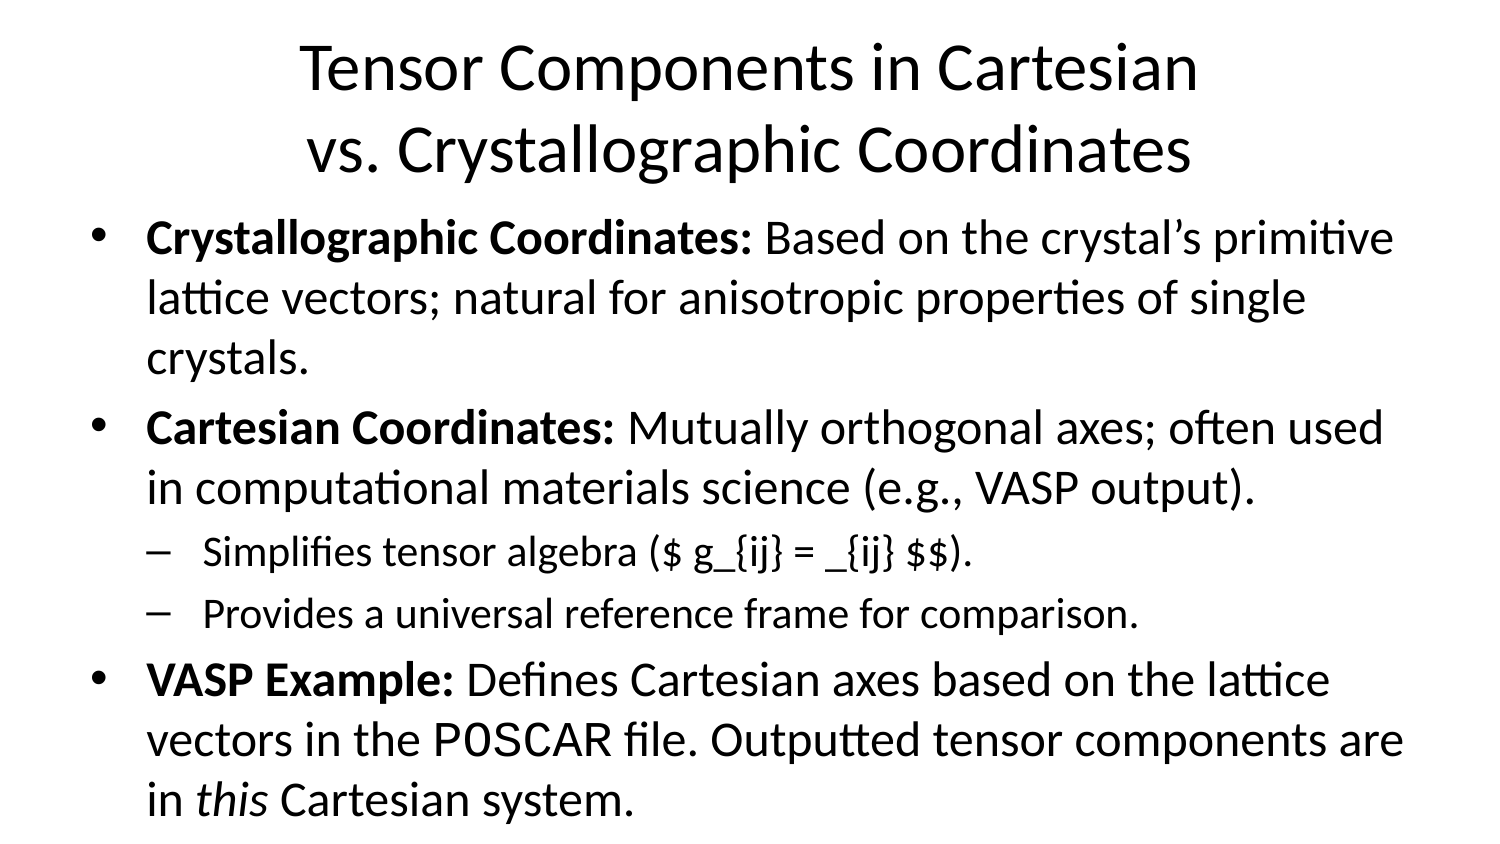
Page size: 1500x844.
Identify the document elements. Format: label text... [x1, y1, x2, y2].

title Tensor Components in Cartesian vs. Crystallographic Coordinates [75, 33, 1425, 175]
list Crystallographic Coordinates: Based on the crystal’s primitive lattice vectors; natural for anisotropic properties of single crystals. Cartesian Coordinates: Mutually orthogonal axes; often used in computational materials science (e.g., VASP output). Simplifies tensor algebra ($ g_{ij} = _{ij} $$). Provides a universal reference frame for comparison. VASP Example: Defines Cartesian axes based on the lattice vectors in the POSCAR file. Outputted tensor components are in this Cartesian system. Requires coordinate transformation to interpret in crystallographic directions. [75, 196, 1425, 754]
